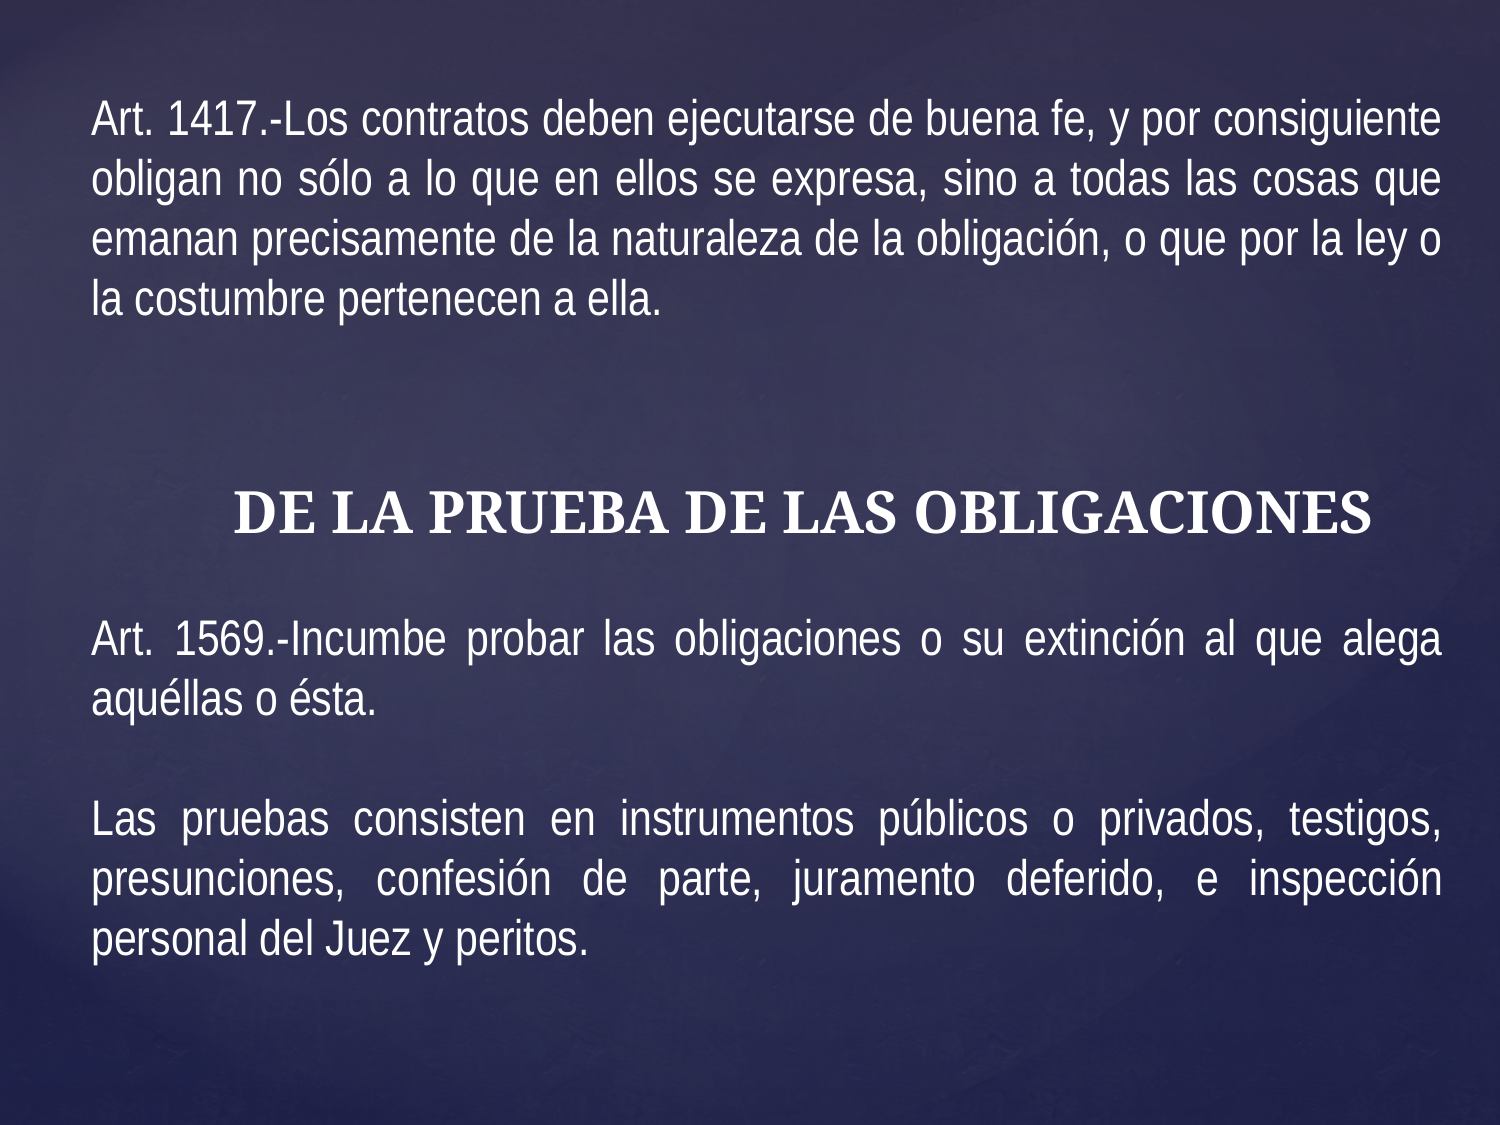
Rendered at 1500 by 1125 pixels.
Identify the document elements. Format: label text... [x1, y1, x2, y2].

text_box Art. 1417.-Los contratos deben ejecutarse de buena fe, y por consiguiente obligan no sólo a lo que en ellos se expresa, sino a todas las cosas que emanan precisamente de la naturaleza de la obligación, o que por la ley o la costumbre pertenecen a ella. [76, 78, 1459, 333]
text_box DE LA PRUEBA DE LAS OBLIGACIONES [218, 468, 1389, 553]
text_box Art. 1569.-Incumbe probar las obligaciones o su extinción al que alega aquéllas o ésta. Las pruebas consisten en instrumentos públicos o privados, testigos, presunciones, confesión de parte, juramento deferido, e inspección personal del Juez y peritos. [76, 597, 1459, 973]
